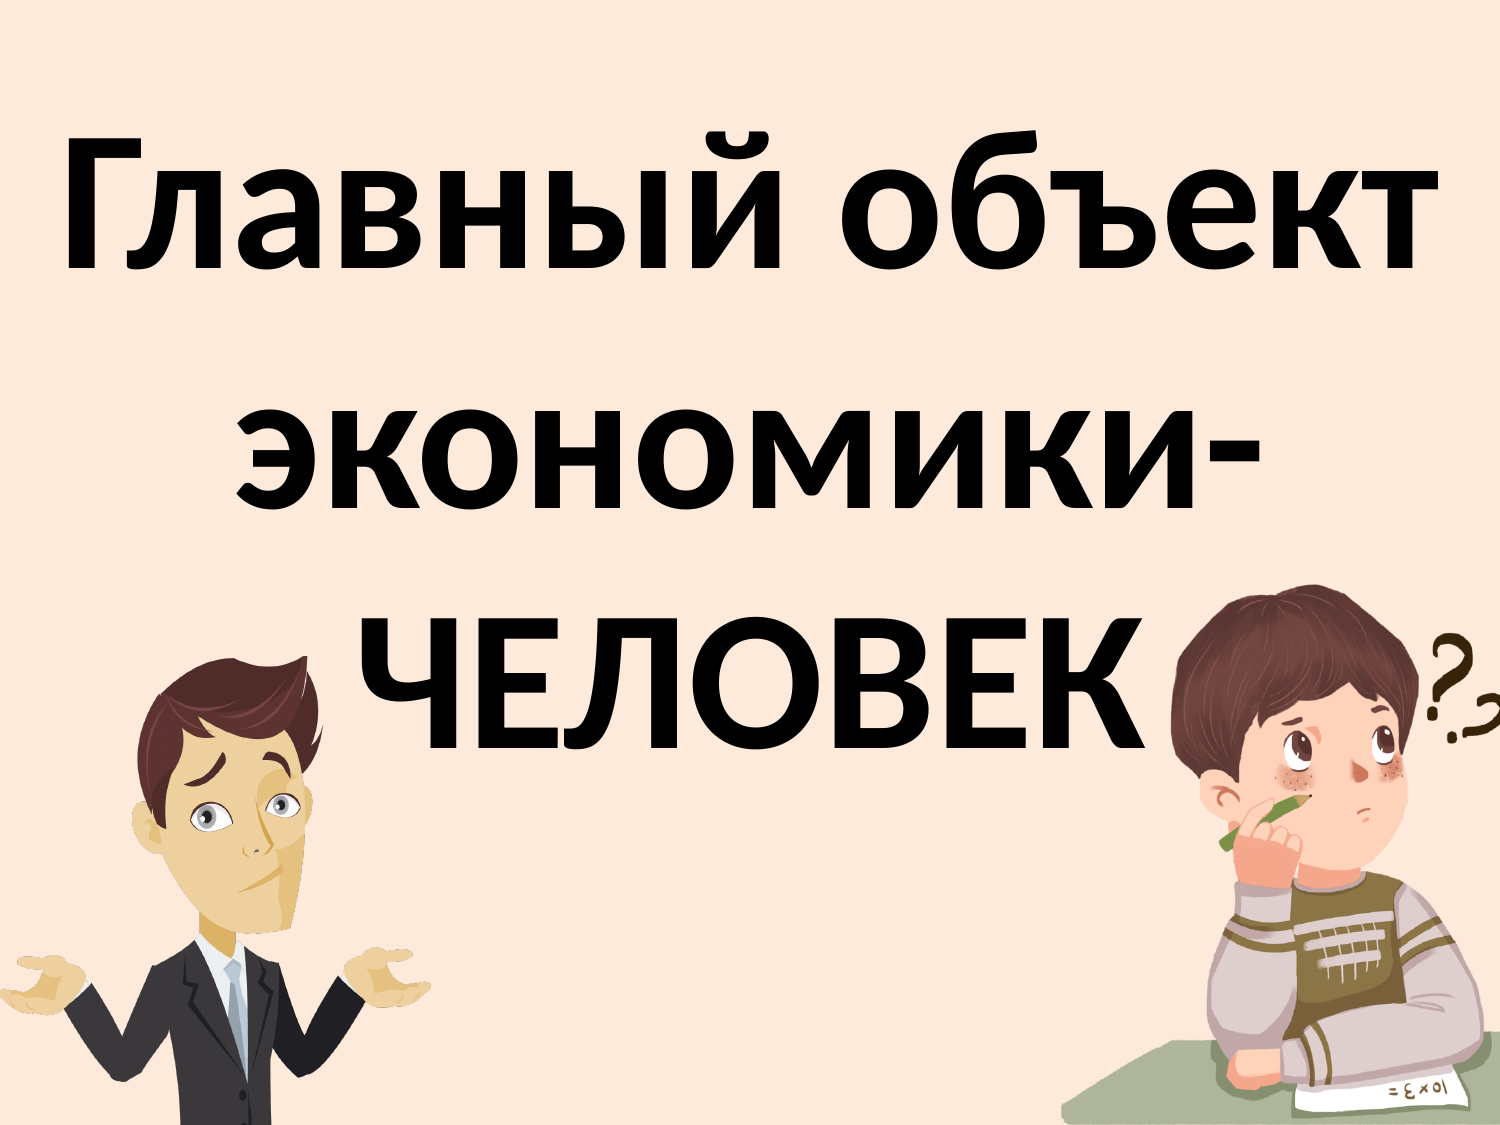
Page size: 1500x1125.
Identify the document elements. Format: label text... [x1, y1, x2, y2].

picture [0, 656, 432, 1125]
title Главный объект экономики- ЧЕЛОВЕК [0, 0, 1500, 858]
picture [1033, 550, 1500, 1125]
